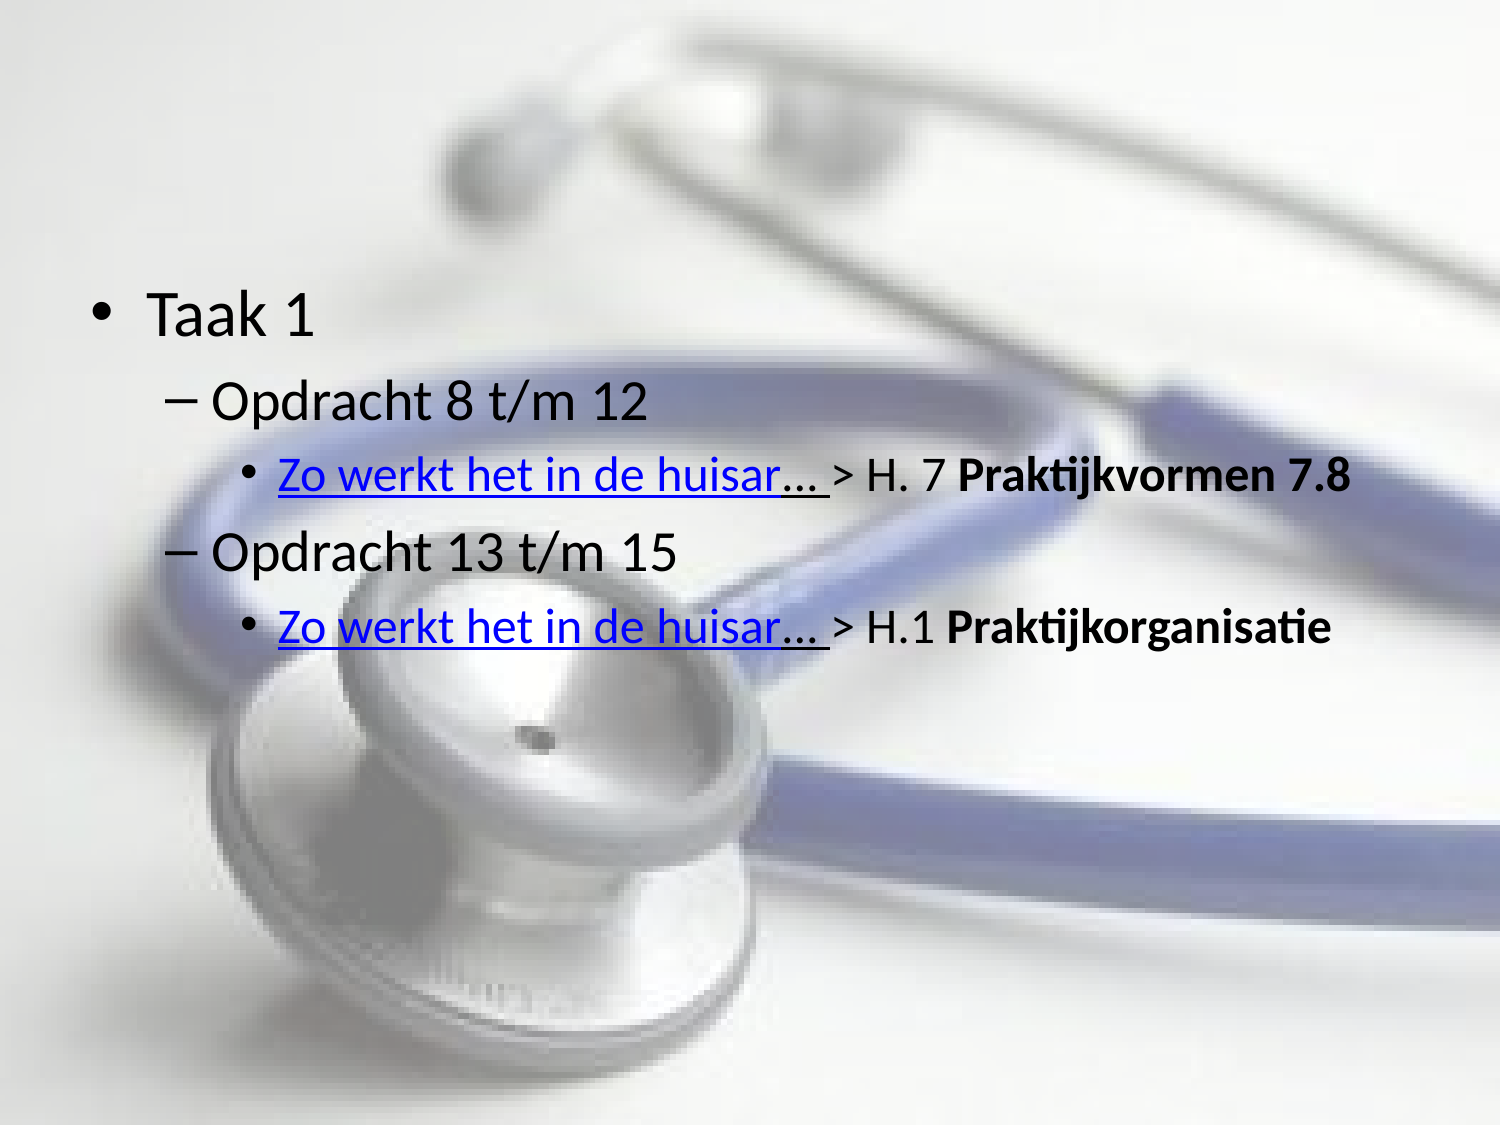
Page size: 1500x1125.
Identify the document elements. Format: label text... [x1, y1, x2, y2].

list Taak 1 Opdracht 8 t/m 12 Zo werkt het in de huisar... > H. 7 Praktijkvormen 7.8 Opdracht 13 t/m 15 Zo werkt het in de huisar... > H.1 Praktijkorganisatie [75, 262, 1425, 1005]
